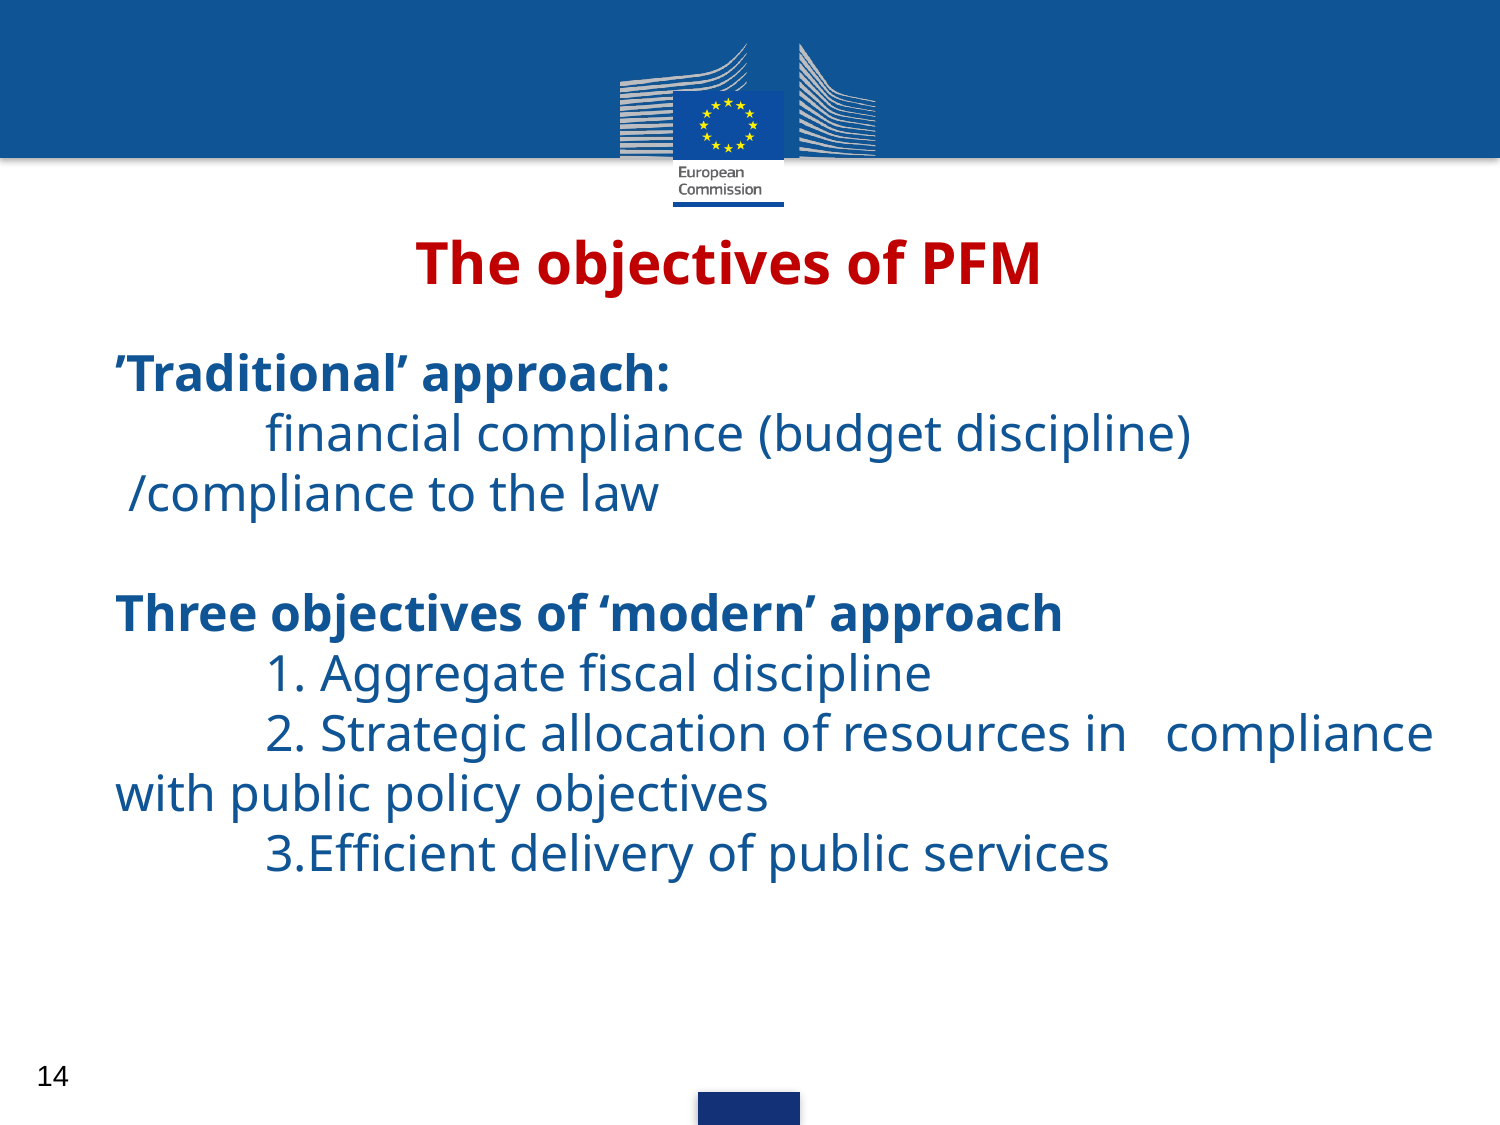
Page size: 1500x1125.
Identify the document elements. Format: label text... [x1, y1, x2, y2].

title The objectives of PFM [0, 187, 1460, 335]
slide_number 14 [0, 1049, 85, 1125]
list ’Traditional’ approach: financial compliance (budget discipline) /compliance to the law Three objectives of ‘modern’ approach 1. Aggregate fiscal discipline 2. Strategic allocation of resources in compliance with public policy objectives 3.Efficient delivery of public services [100, 334, 1500, 1057]
